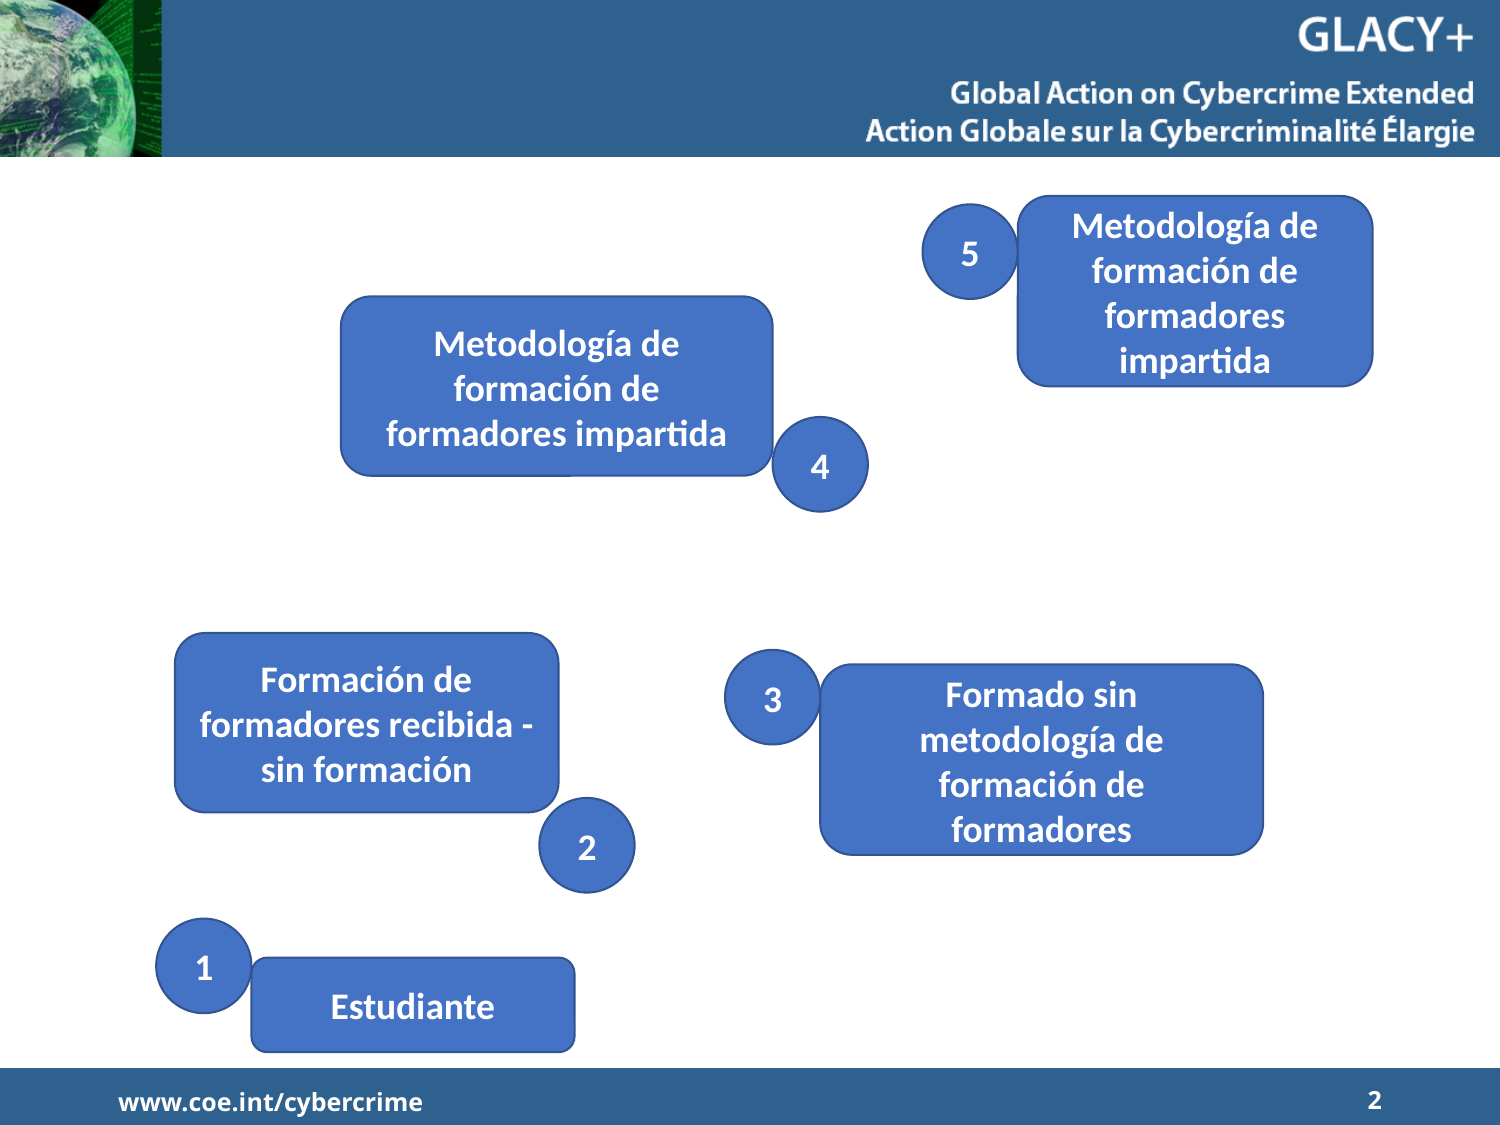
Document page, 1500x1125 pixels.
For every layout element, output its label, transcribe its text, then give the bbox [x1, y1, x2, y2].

text_box Estudiante [250, 956, 576, 1054]
text_box Metodología de formación de formadores impartida [339, 295, 774, 477]
slide_number 2 [1059, 1071, 1397, 1125]
text_box Formación de formadores recibida - sin formación [173, 631, 560, 814]
text_box 3 [723, 648, 820, 746]
text_box Formado sin metodología de formación de formadores [819, 663, 1265, 856]
slide_number www.coe.int/cybercrime [103, 1071, 491, 1125]
text_box 1 [155, 917, 253, 1015]
text_box Metodología de formación de formadores impartida [1016, 194, 1374, 388]
text_box 2 [538, 796, 636, 894]
text_box 4 [771, 415, 869, 513]
picture [0, 0, 1500, 157]
text_box 5 [921, 203, 1016, 300]
